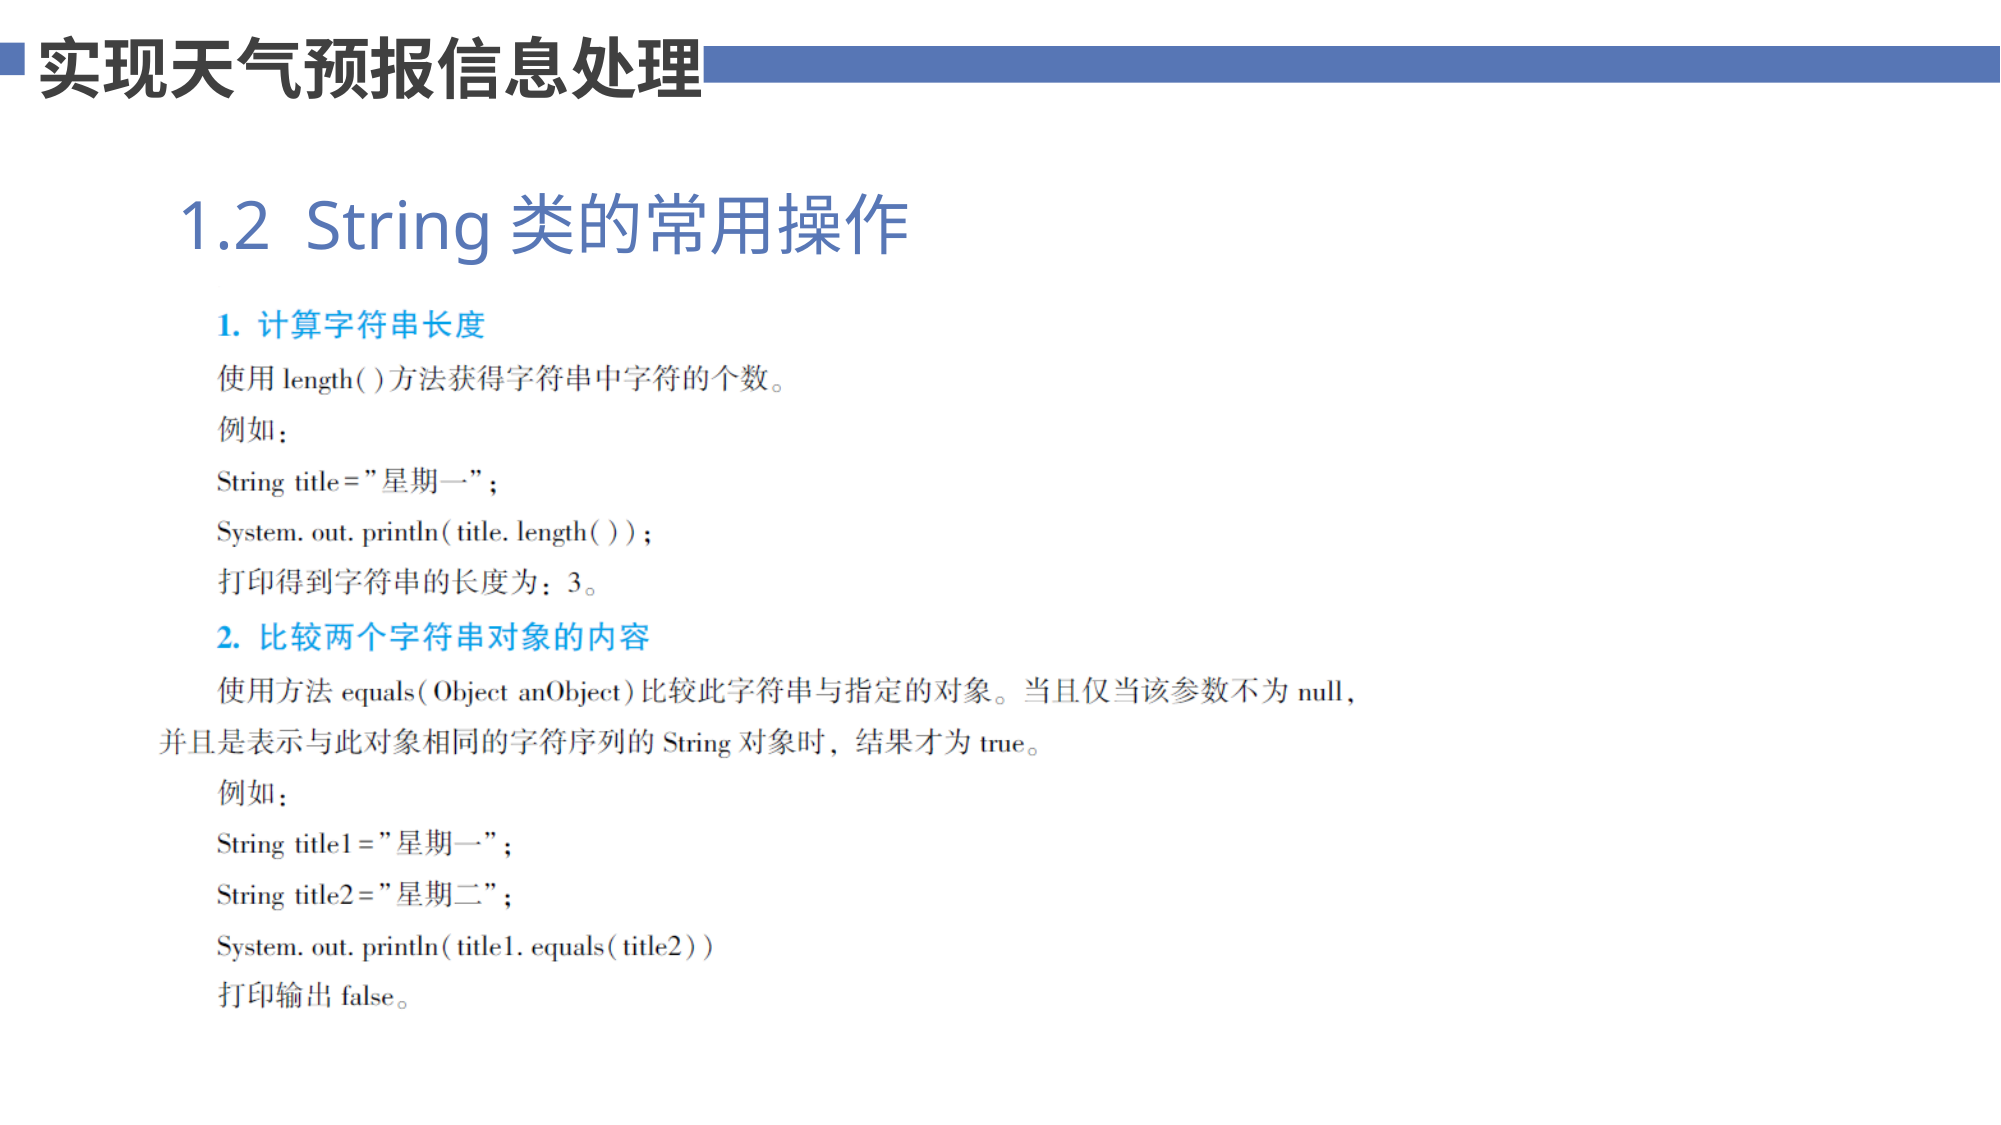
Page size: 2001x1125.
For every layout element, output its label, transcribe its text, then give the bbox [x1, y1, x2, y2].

text_box 实现天气预报信息处理 [36, 26, 704, 107]
text_box 1.2 String类的常用操作 [162, 175, 945, 271]
text_box [0, 41, 26, 76]
text_box [704, 45, 2000, 84]
picture [106, 286, 1456, 1023]
